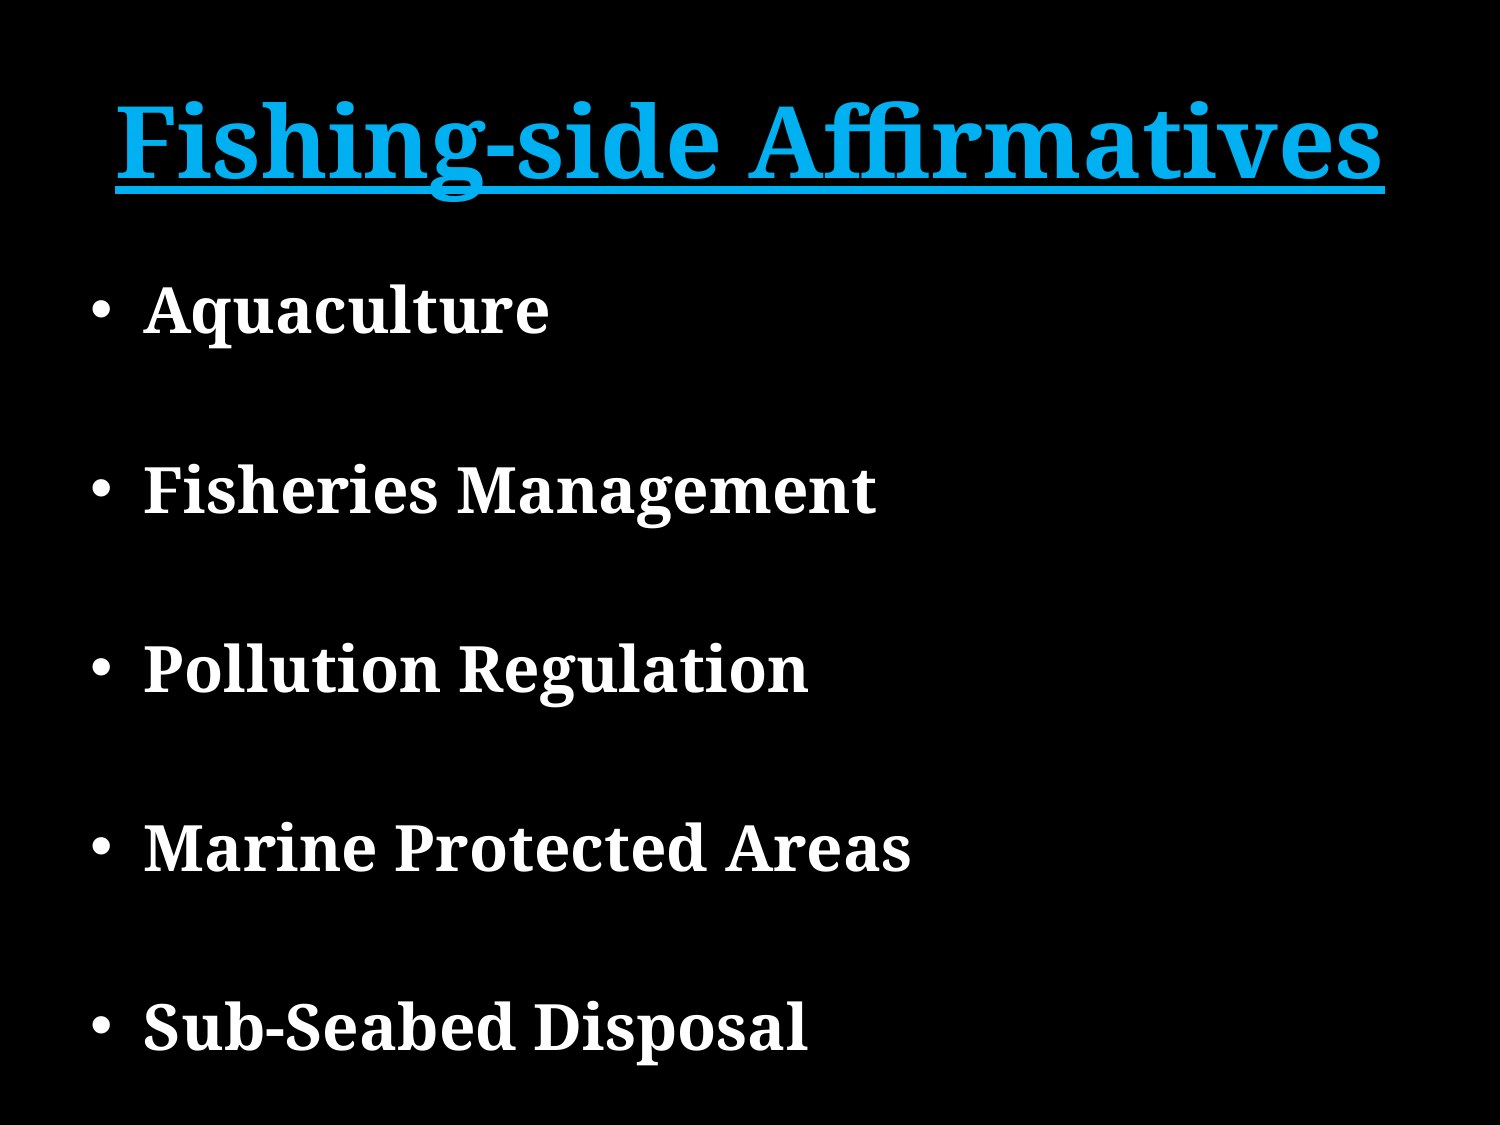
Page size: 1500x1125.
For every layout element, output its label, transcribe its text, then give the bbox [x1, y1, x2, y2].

title Fishing-side Affirmatives [75, 45, 1425, 233]
list Aquaculture Fisheries Management Pollution Regulation Marine Protected Areas Sub-Seabed Disposal [75, 262, 1500, 1075]
